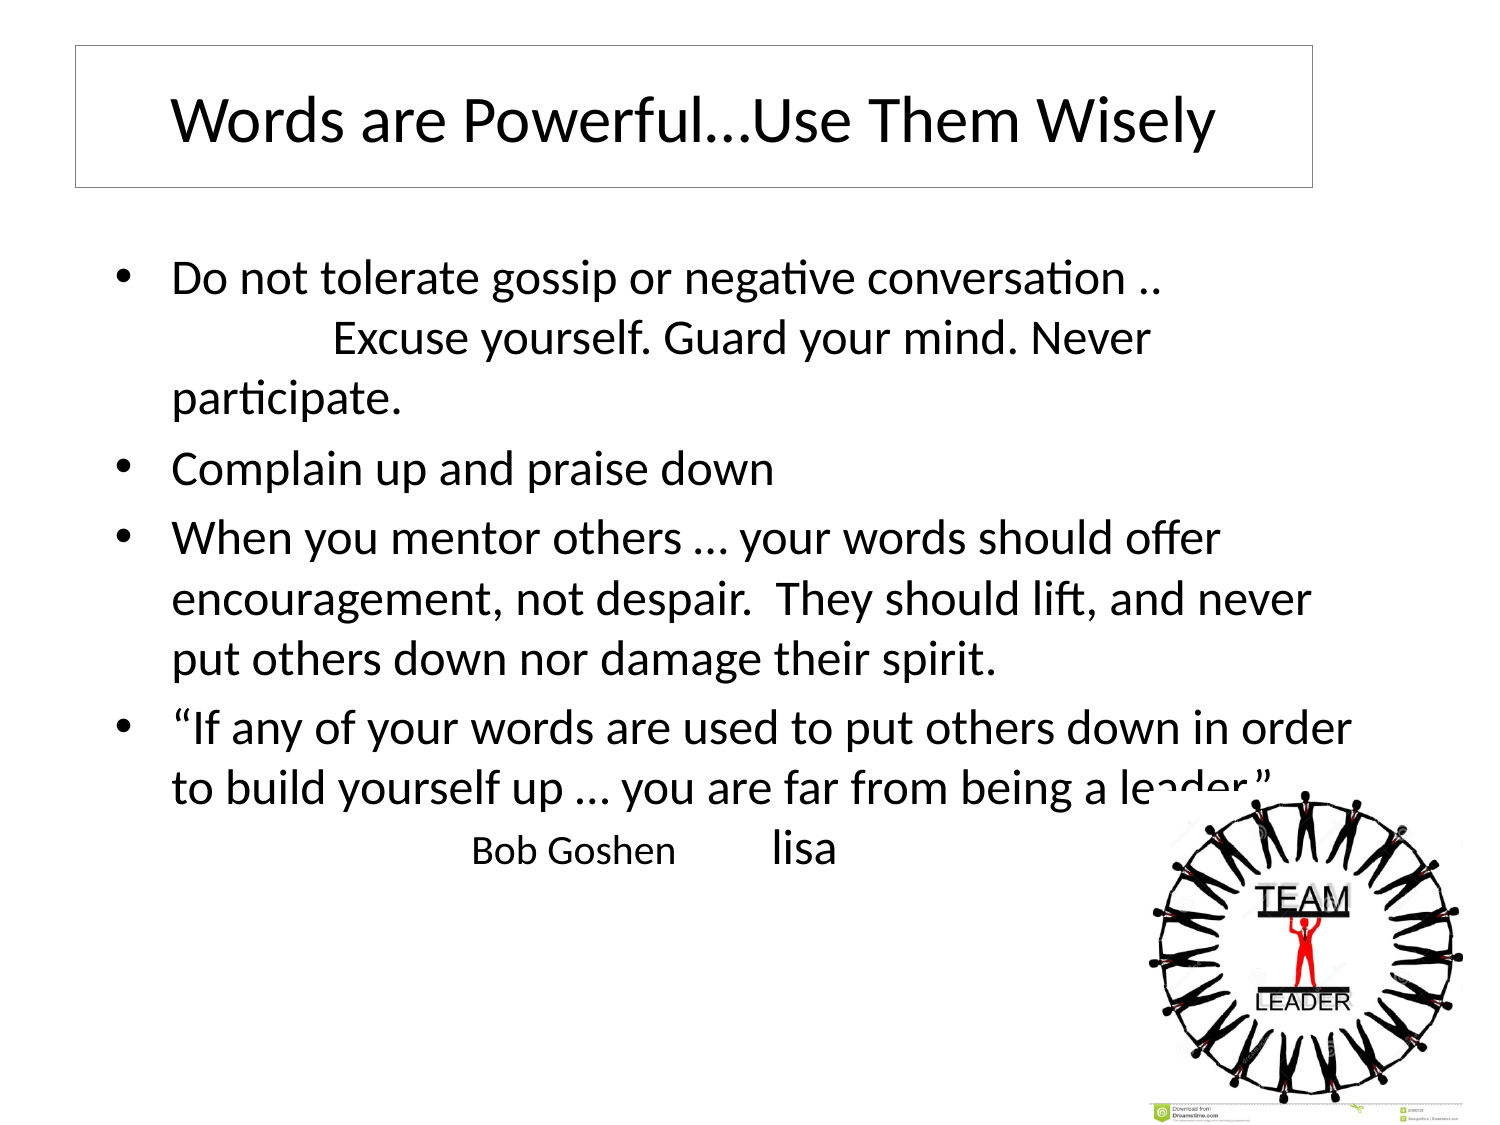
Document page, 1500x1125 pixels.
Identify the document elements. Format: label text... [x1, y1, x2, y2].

title Words are Powerful…Use Them Wisely [75, 45, 1313, 188]
picture [1149, 791, 1463, 1125]
list Do not tolerate gossip or negative conversation .. Excuse yourself. Guard your mind. Never participate. Complain up and praise down When you mentor others … your words should offer encouragement, not despair. They should lift, and never put others down nor damage their spirit. “If any of your words are used to put others down in order to build yourself up … you are far from being a leader.” Bob Goshen lisa [99, 237, 1375, 1063]
